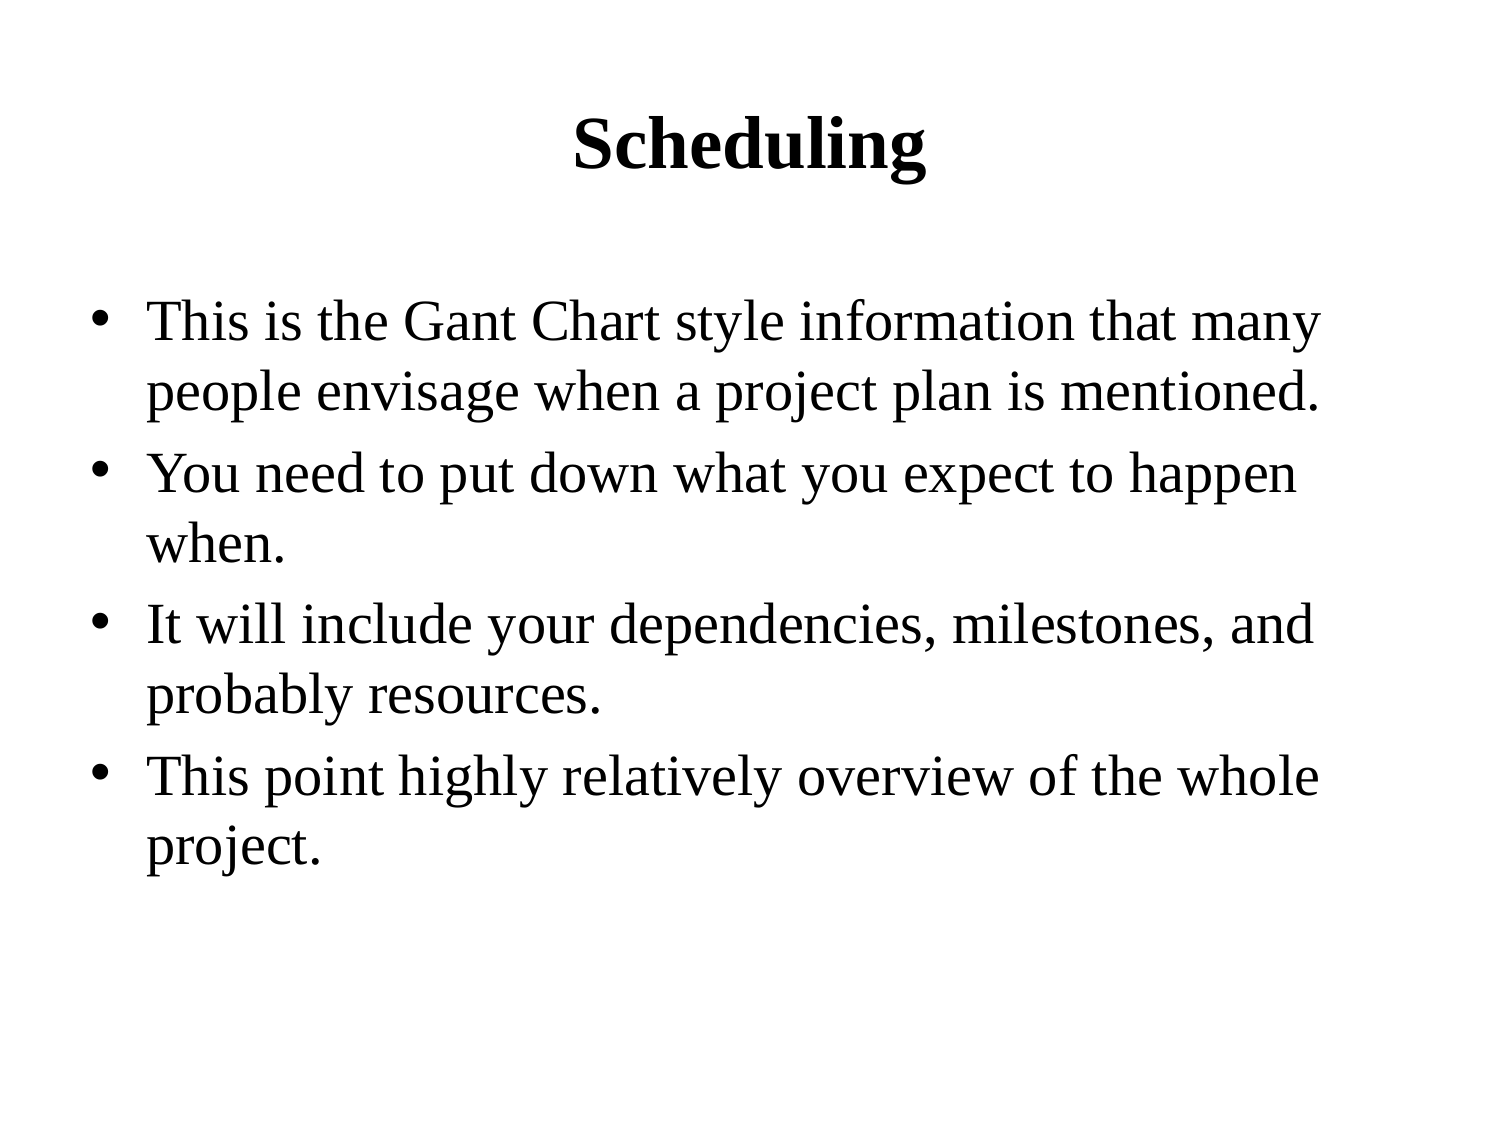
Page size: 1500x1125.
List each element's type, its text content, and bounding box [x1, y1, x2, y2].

title Scheduling [75, 45, 1425, 233]
list This is the Gant Chart style information that many people envisage when a project plan is mentioned. You need to put down what you expect to happen when. It will include your dependencies, milestones, and probably resources. This point highly relatively overview of the whole project. [75, 275, 1425, 1018]
